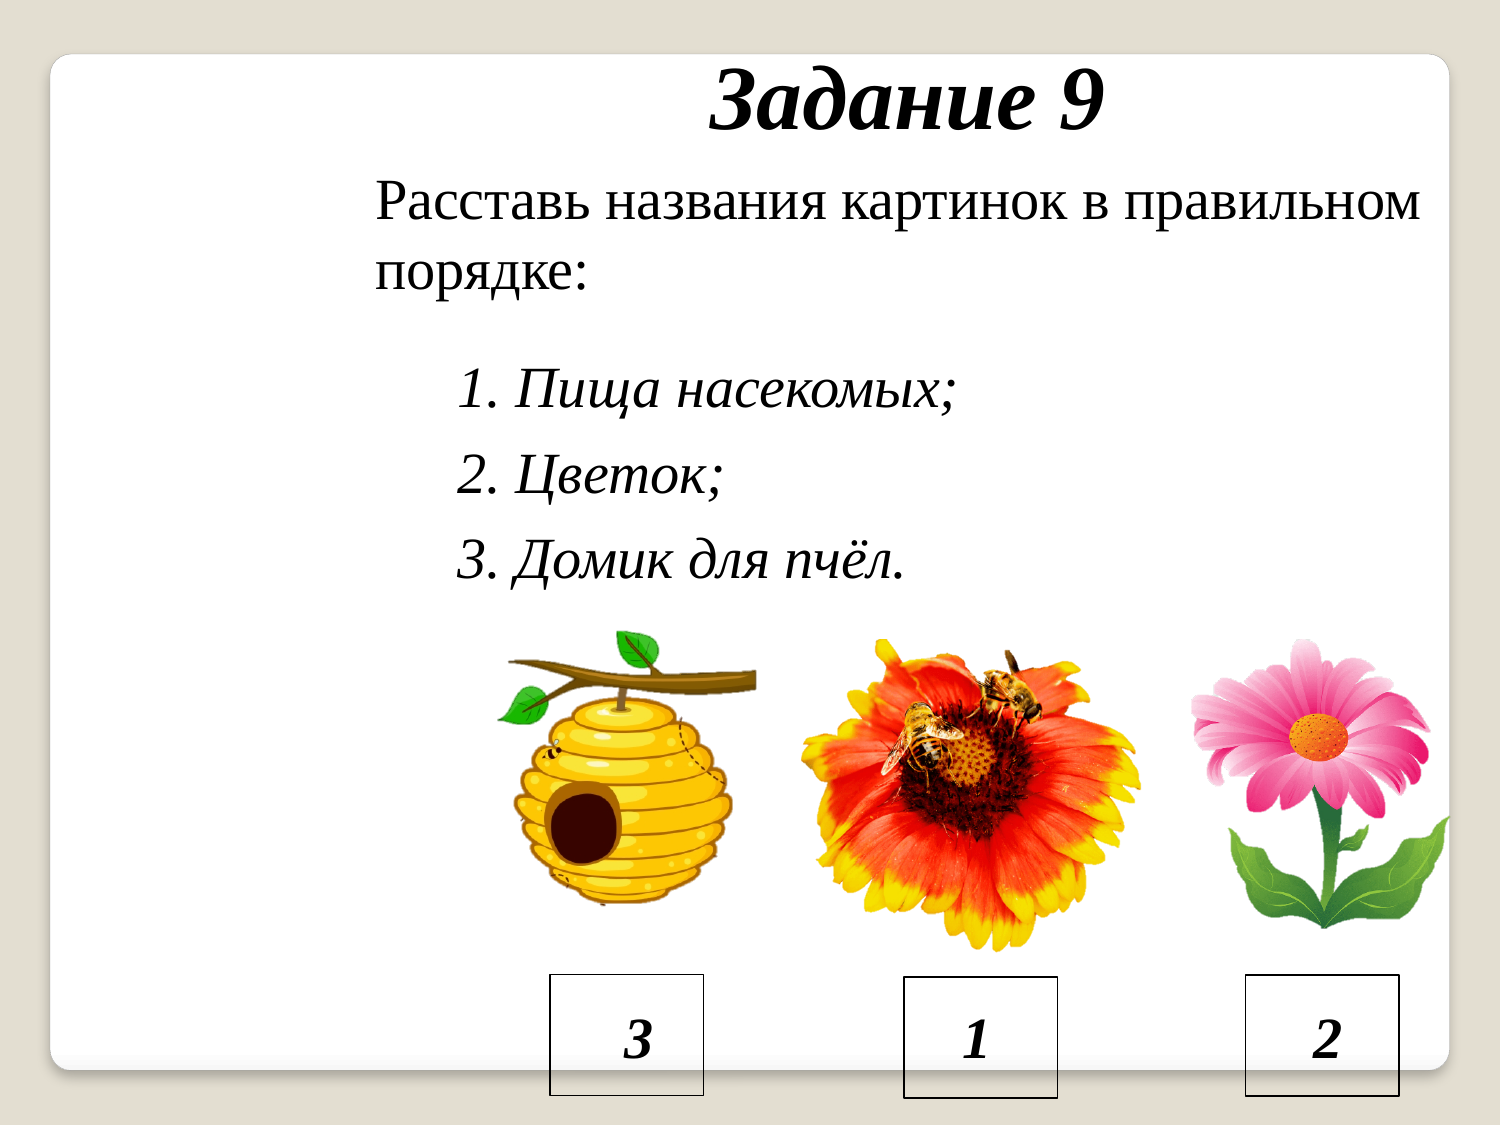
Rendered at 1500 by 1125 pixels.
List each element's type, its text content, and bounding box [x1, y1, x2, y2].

text_box 2 [1298, 992, 1393, 1078]
text_box 1. Пища насекомых; [442, 341, 1105, 427]
picture [316, 593, 1148, 972]
text_box [1245, 975, 1399, 1097]
text_box 2. Цветок; [442, 427, 1105, 513]
text_box [904, 976, 1058, 1098]
text_box Расставь названия картинок в правильном порядке: [360, 153, 1500, 309]
text_box 1 [947, 992, 1042, 1078]
text_box 3. Домик для пчёл. [442, 513, 1105, 598]
text_box 3 [609, 992, 704, 1078]
picture [1181, 639, 1463, 931]
text_box [549, 984, 704, 1096]
text_box Задание 9 [316, 30, 1500, 156]
